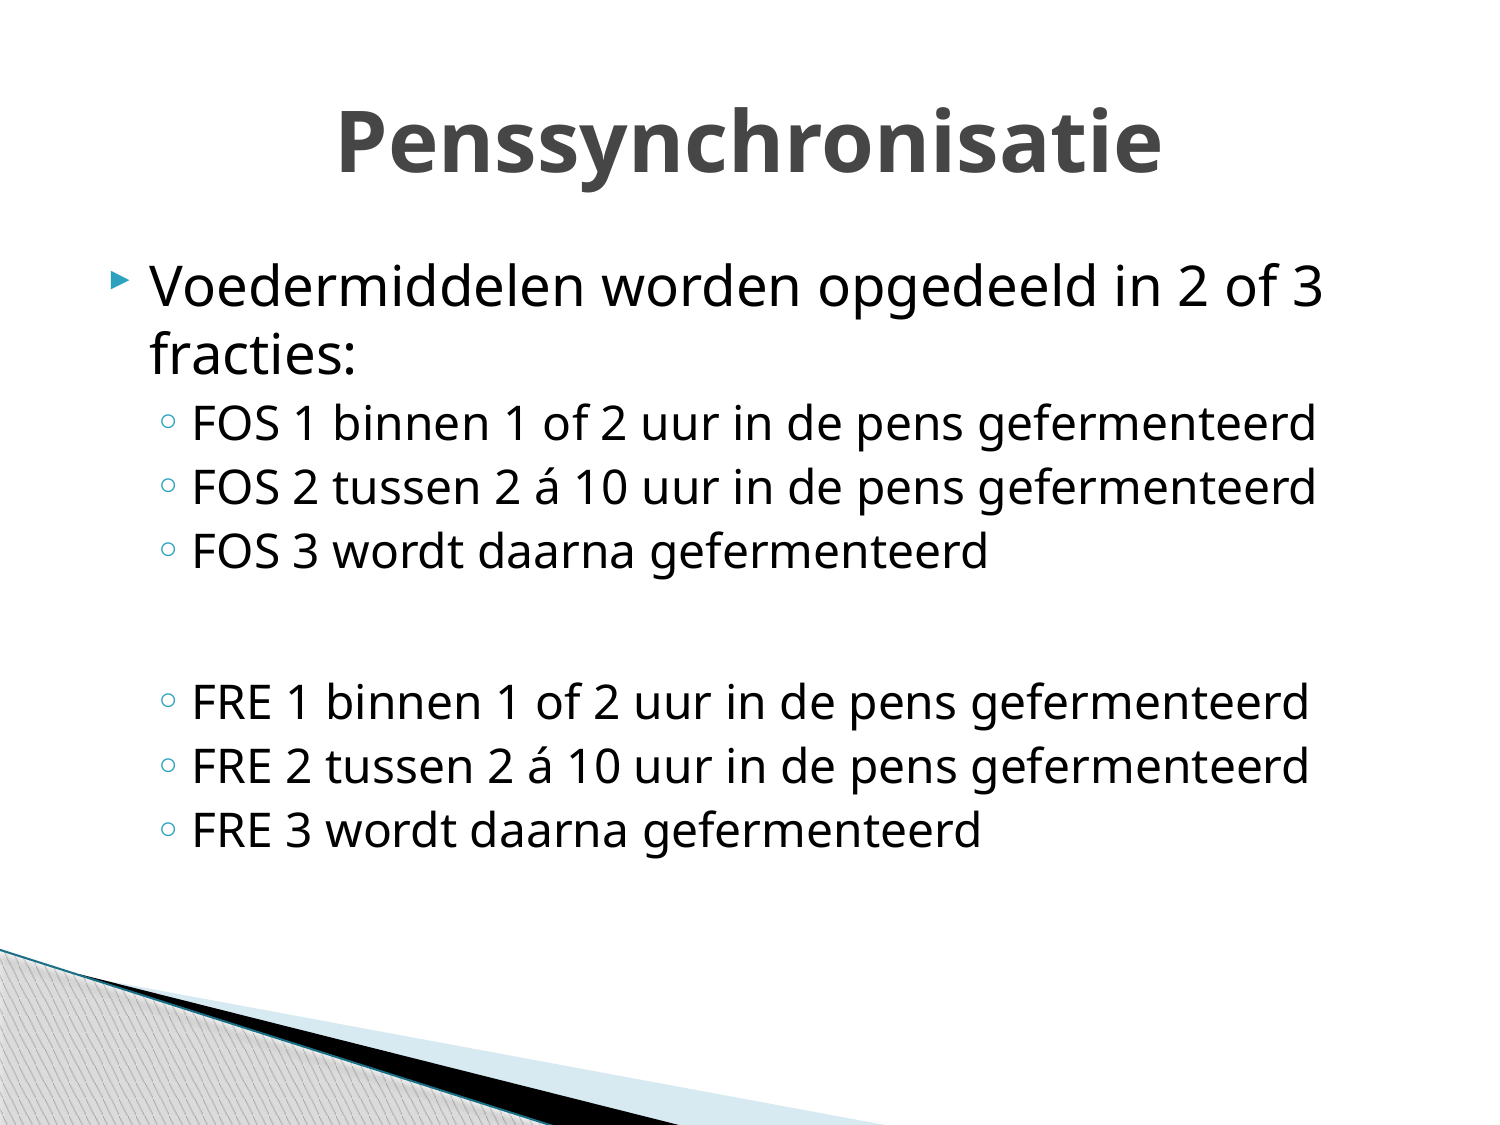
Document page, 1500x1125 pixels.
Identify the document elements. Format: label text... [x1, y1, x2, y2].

list Voedermiddelen worden opgedeeld in 2 of 3 fracties: FOS 1 binnen 1 of 2 uur in de pens gefermenteerd FOS 2 tussen 2 á 10 uur in de pens gefermenteerd FOS 3 wordt daarna gefermenteerd FRE 1 binnen 1 of 2 uur in de pens gefermenteerd FRE 2 tussen 2 á 10 uur in de pens gefermenteerd FRE 3 wordt daarna gefermenteerd [75, 243, 1425, 986]
title Penssynchronisatie [75, 45, 1425, 233]
